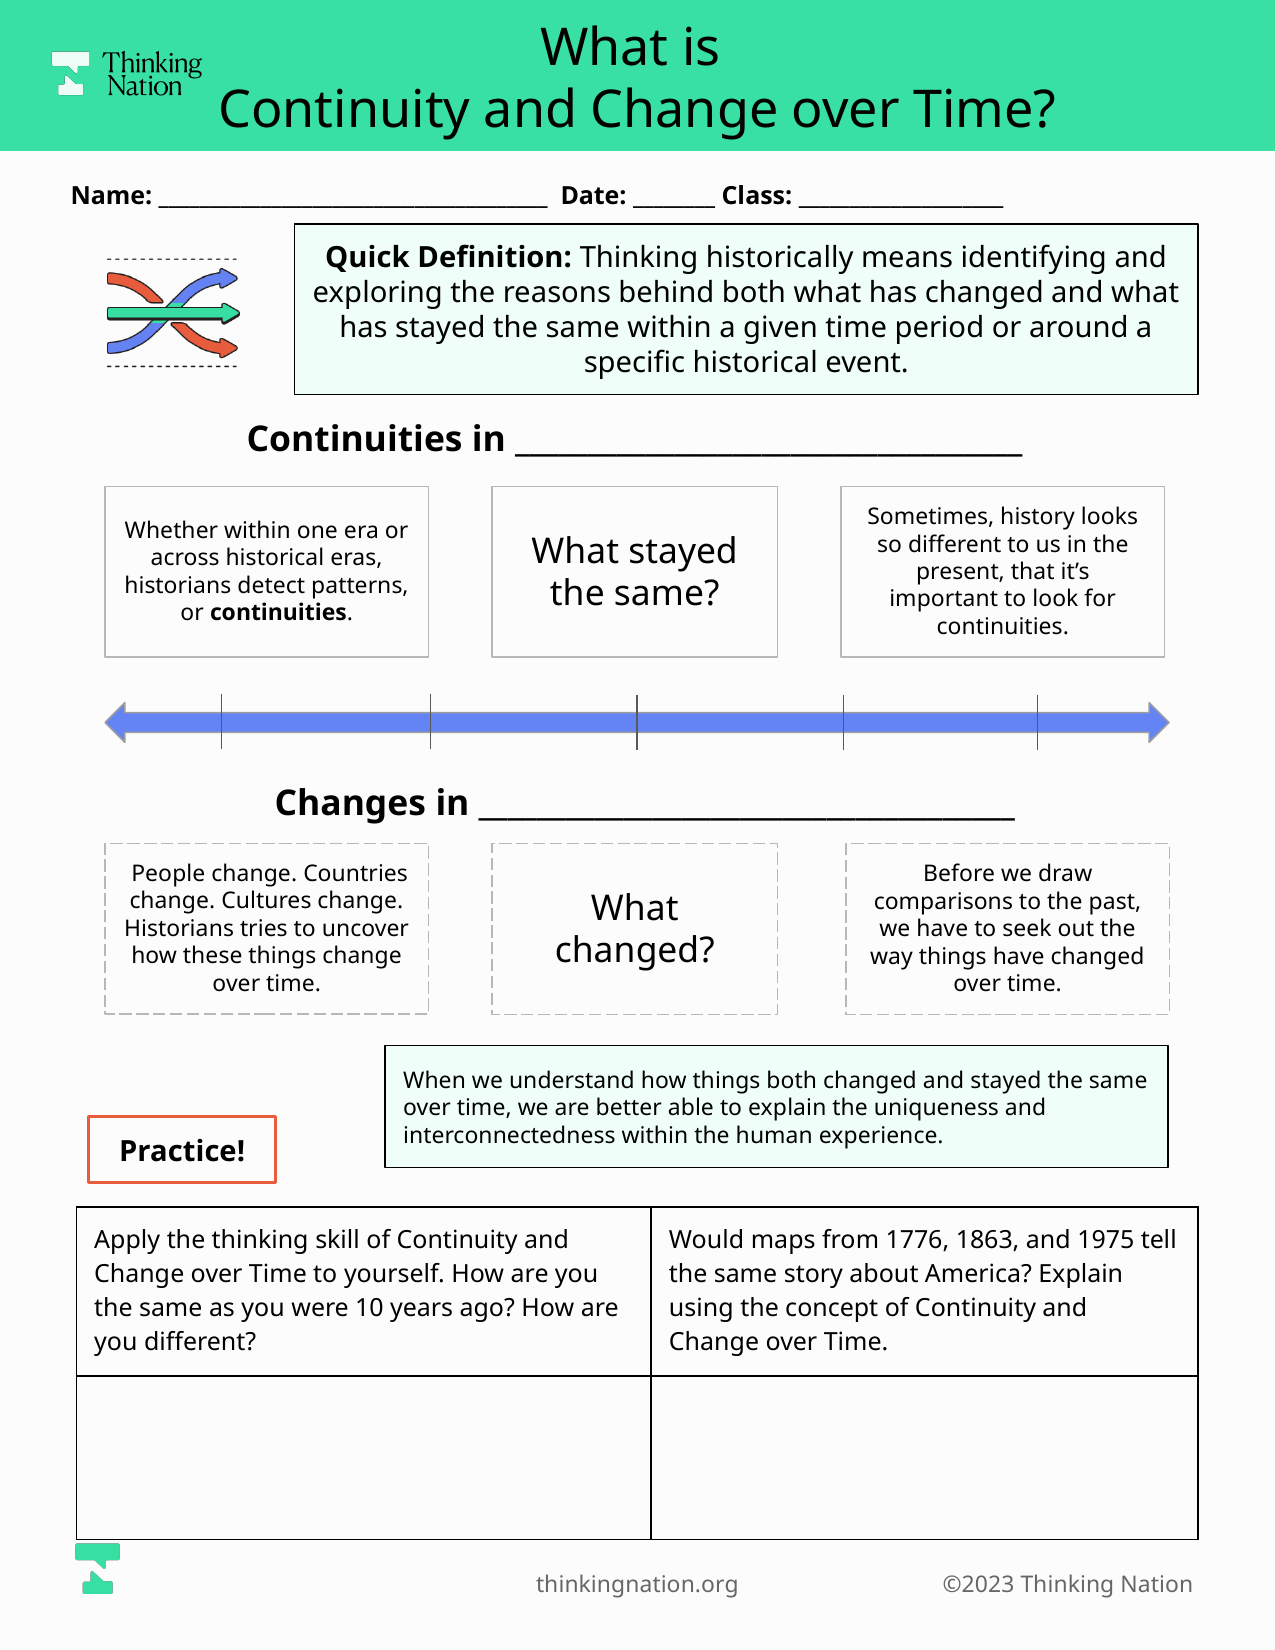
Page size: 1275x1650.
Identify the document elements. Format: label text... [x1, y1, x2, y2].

table_header Would maps from 1776, 1863, and 1975 tell the same story about America? Explain using the concept of Continuity and Change over Time. [652, 1208, 1197, 1375]
text_box Quick Definition: Thinking historically means identifying and exploring the reasons behind both what has changed and what has stayed the same within a given time period or around a specific historical event. [294, 224, 1198, 395]
picture [88, 227, 258, 397]
table_cell [77, 1377, 650, 1539]
text_box What is Continuity and Change over Time? [0, 0, 1275, 151]
table_cell [652, 1377, 1197, 1539]
text_box What changed? [491, 843, 778, 1015]
text_box [436, 712, 632, 733]
text_box [848, 712, 1033, 733]
text_box What stayed the same? [491, 486, 778, 658]
text_box Changes in _____________________________________ [210, 765, 1080, 821]
text_box When we understand how things both changed and stayed the same over time, we are better able to explain the uniqueness and interconnectedness within the human experience. [385, 1045, 1168, 1168]
text_box [1041, 702, 1170, 743]
text_box People change. Countries change. Cultures change. Historians tries to uncover how these things change over time. [105, 843, 429, 1015]
text_box Before we draw comparisons to the past, we have to seek out the way things have changed over time. [845, 843, 1170, 1015]
text_box Whether within one era or across historical eras, historians detect patterns, or continuities. [105, 486, 429, 658]
text_box thinkingnation.org [486, 1553, 789, 1605]
text_box Name: ______________________________________ Date: ________ Class: ____________________ [55, 164, 1223, 224]
picture [35, 37, 207, 109]
table_header Apply the thinking skill of Continuity and Change over Time to yourself. How are you the same as you were 10 years ago? How are you different? [77, 1208, 650, 1375]
text_box ©2023 Thinking Nation [907, 1553, 1210, 1605]
text_box Practice! [88, 1116, 276, 1183]
text_box [105, 702, 217, 743]
picture [62, 1533, 133, 1604]
text_box Sometimes, history looks so different to us in the present, that it’s important to look for continuities. [841, 486, 1165, 658]
text_box Continuities in ___________________________________ [189, 400, 1080, 457]
text_box [642, 712, 839, 733]
text_box [226, 712, 426, 733]
